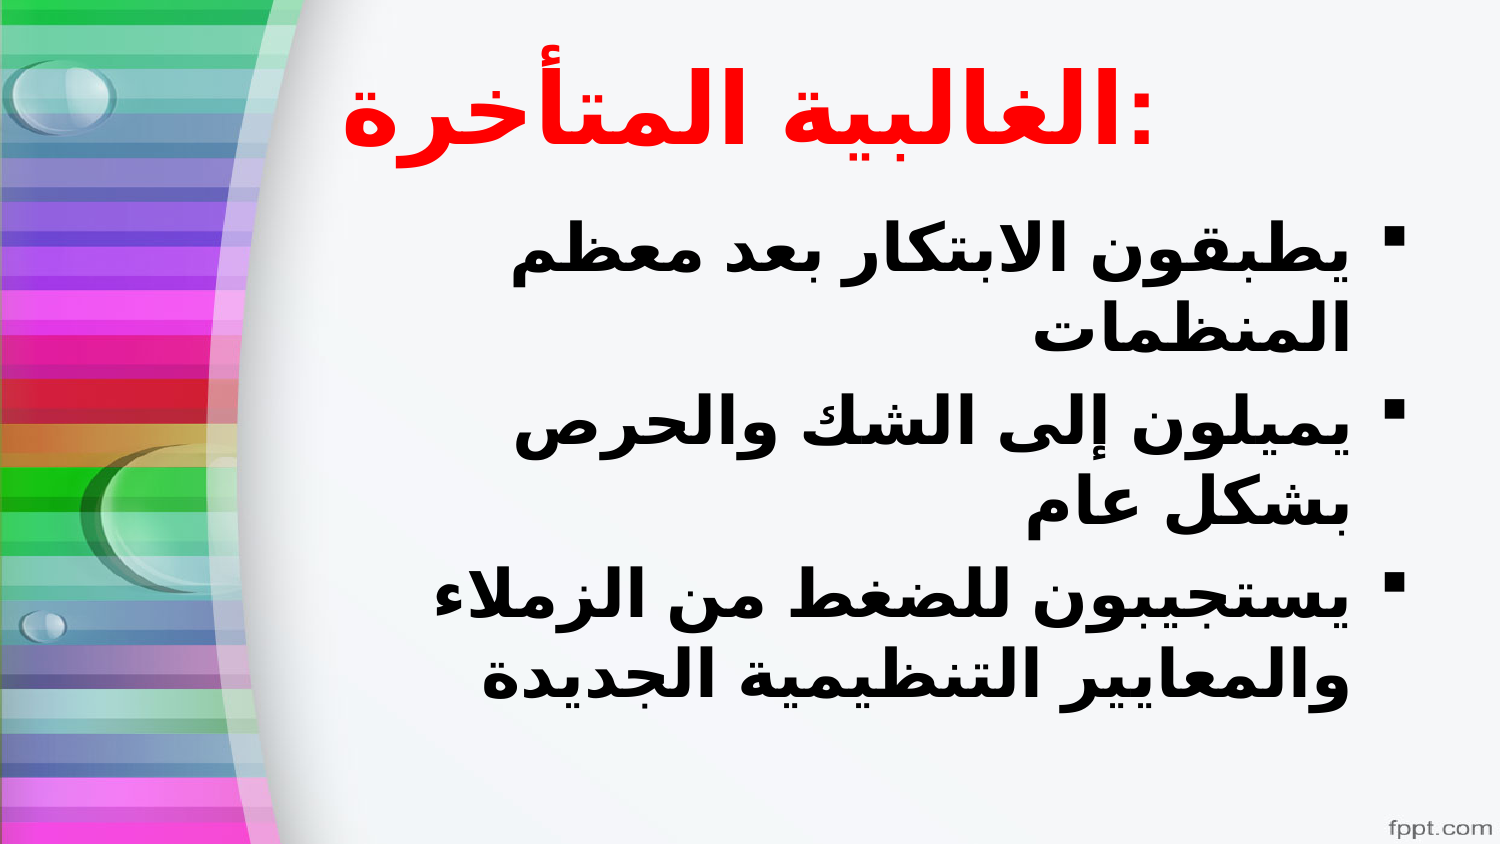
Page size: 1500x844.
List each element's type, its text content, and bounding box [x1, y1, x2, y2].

list يطبقون الابتكار بعد معظم المنظمات يميلون إلى الشك والحرص بشكل عام يستجيبون للضغط من الزملاء والمعايير التنظيمية الجديدة [348, 196, 1425, 754]
title الغالبية المتأخرة: [75, 33, 1425, 175]
picture [0, 0, 1500, 844]
